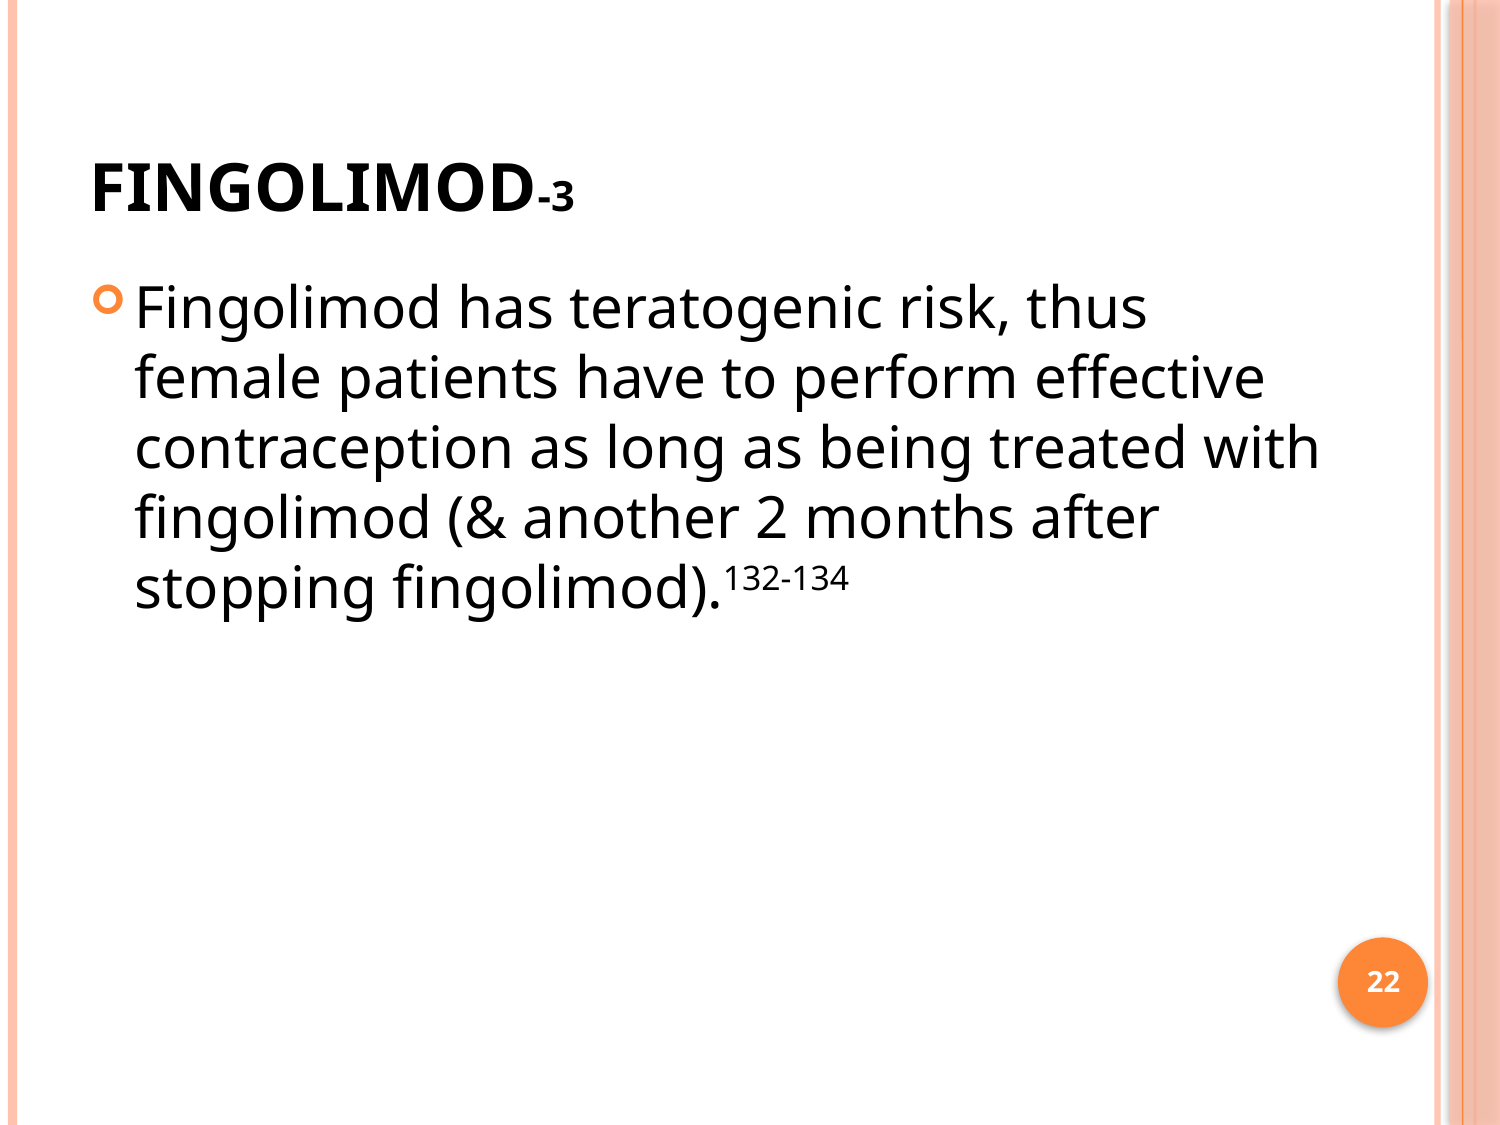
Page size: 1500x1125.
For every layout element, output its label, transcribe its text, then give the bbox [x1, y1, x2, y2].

slide_number 22 [1333, 940, 1434, 1027]
list Fingolimod has teratogenic risk, thus female patients have to perform effective contraception as long as being treated with fingolimod (& another 2 months after stopping fingolimod).132-134 [75, 262, 1366, 1062]
title Fingolimod-3 [75, 45, 1300, 233]
